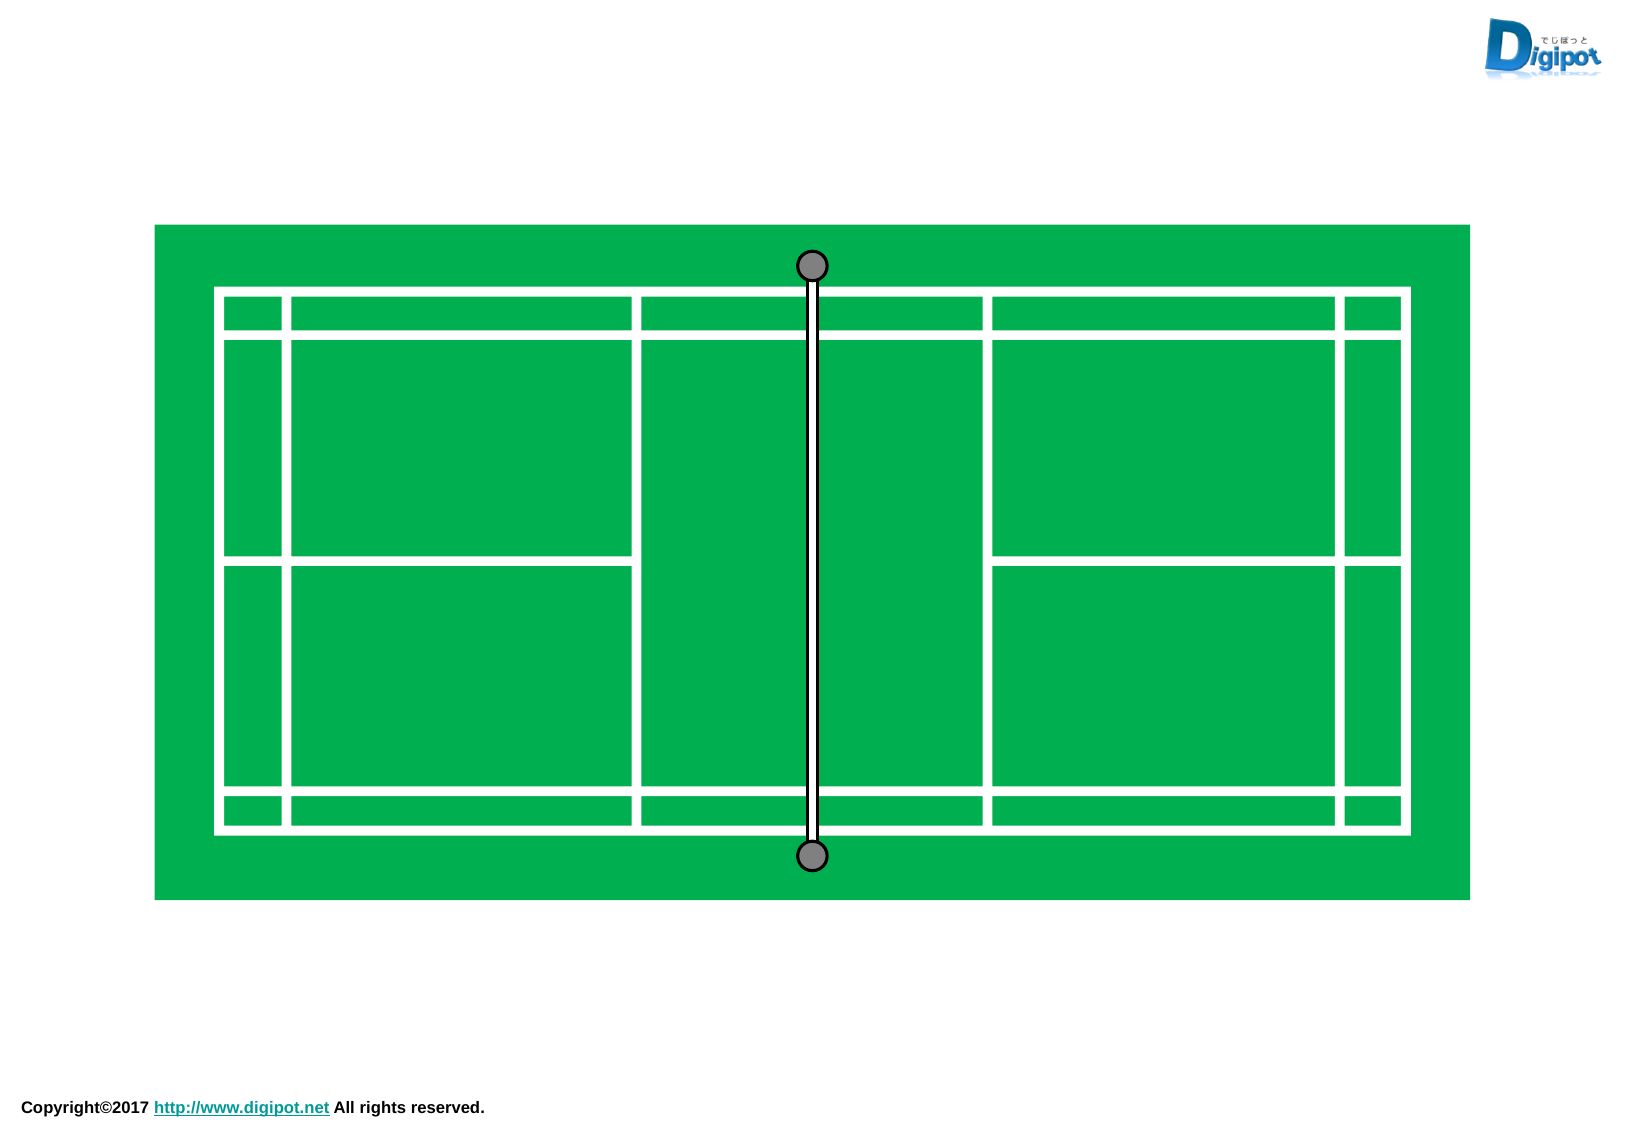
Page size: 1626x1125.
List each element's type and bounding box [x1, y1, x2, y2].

text_box [214, 286, 792, 836]
text_box [154, 224, 1471, 901]
picture [1485, 18, 1602, 82]
text_box [797, 251, 828, 872]
text_box [832, 286, 1411, 836]
